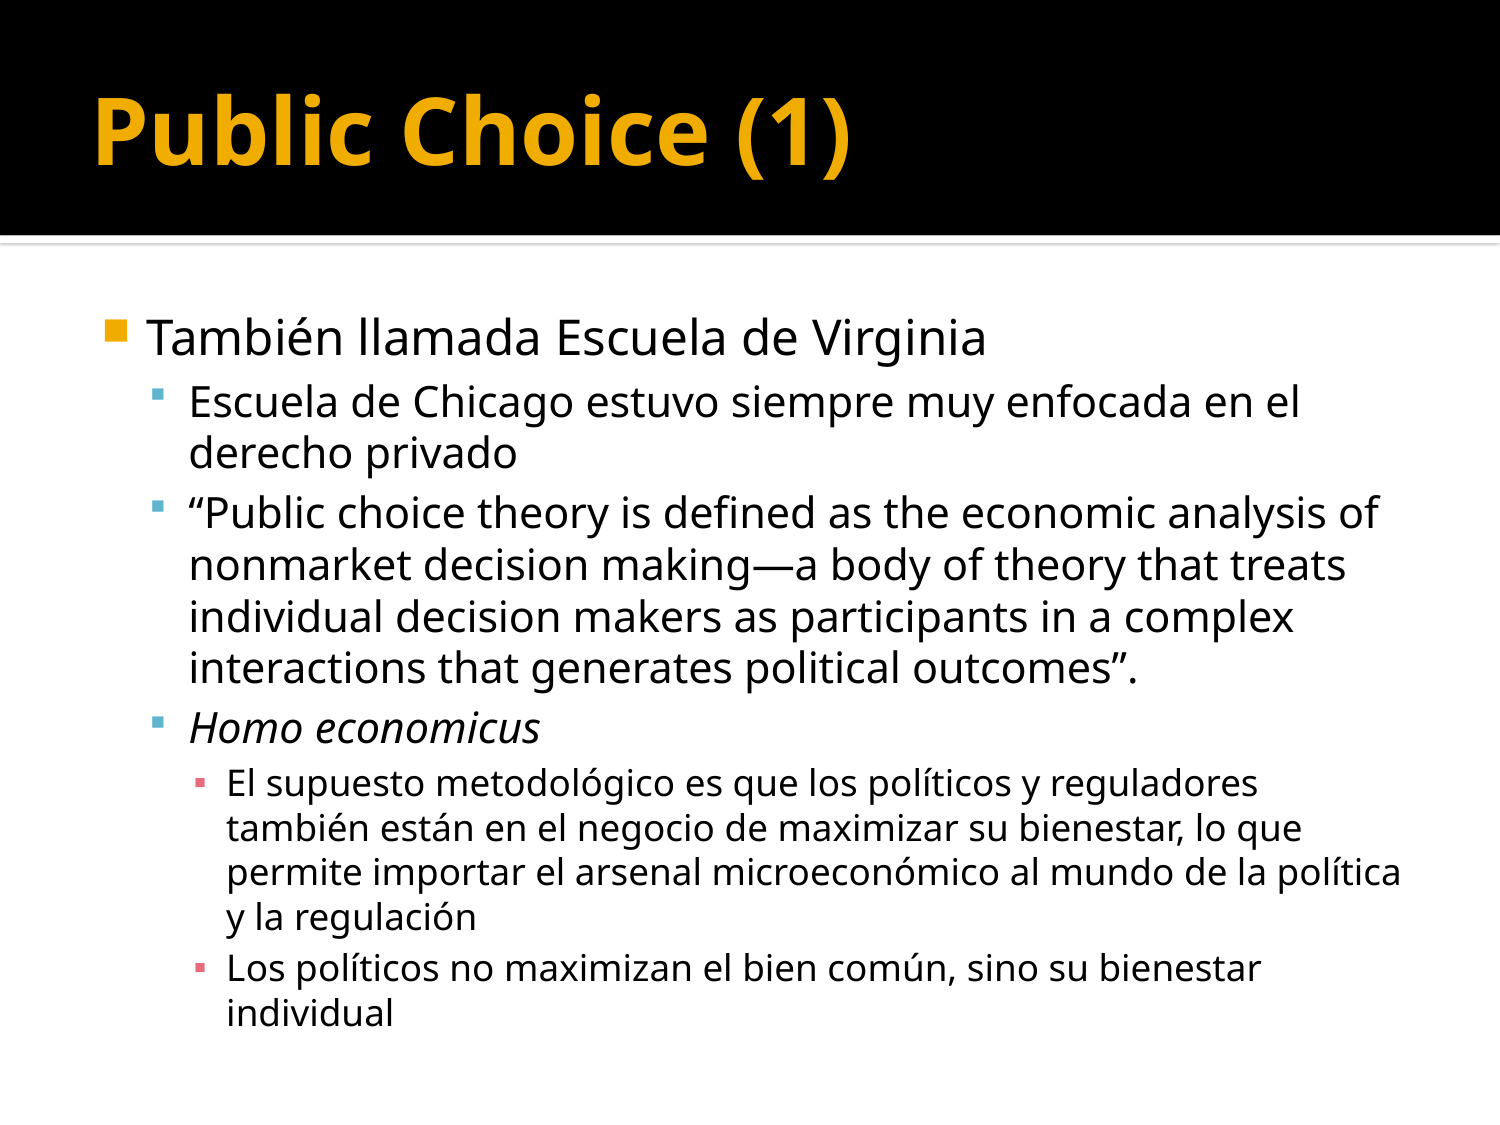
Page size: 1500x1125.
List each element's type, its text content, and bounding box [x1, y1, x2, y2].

list También llamada Escuela de Virginia Escuela de Chicago estuvo siempre muy enfocada en el derecho privado “Public choice theory is defined as the economic analysis of nonmarket decision making—a body of theory that treats individual decision makers as participants in a complex interactions that generates political outcomes”. Homo economicus El supuesto metodológico es que los políticos y reguladores también están en el negocio de maximizar su bienestar, lo que permite importar el arsenal microeconómico al mundo de la política y la regulación Los políticos no maximizan el bien común, sino su bienestar individual [75, 291, 1425, 1050]
title Public Choice (1) [75, 25, 1425, 231]
